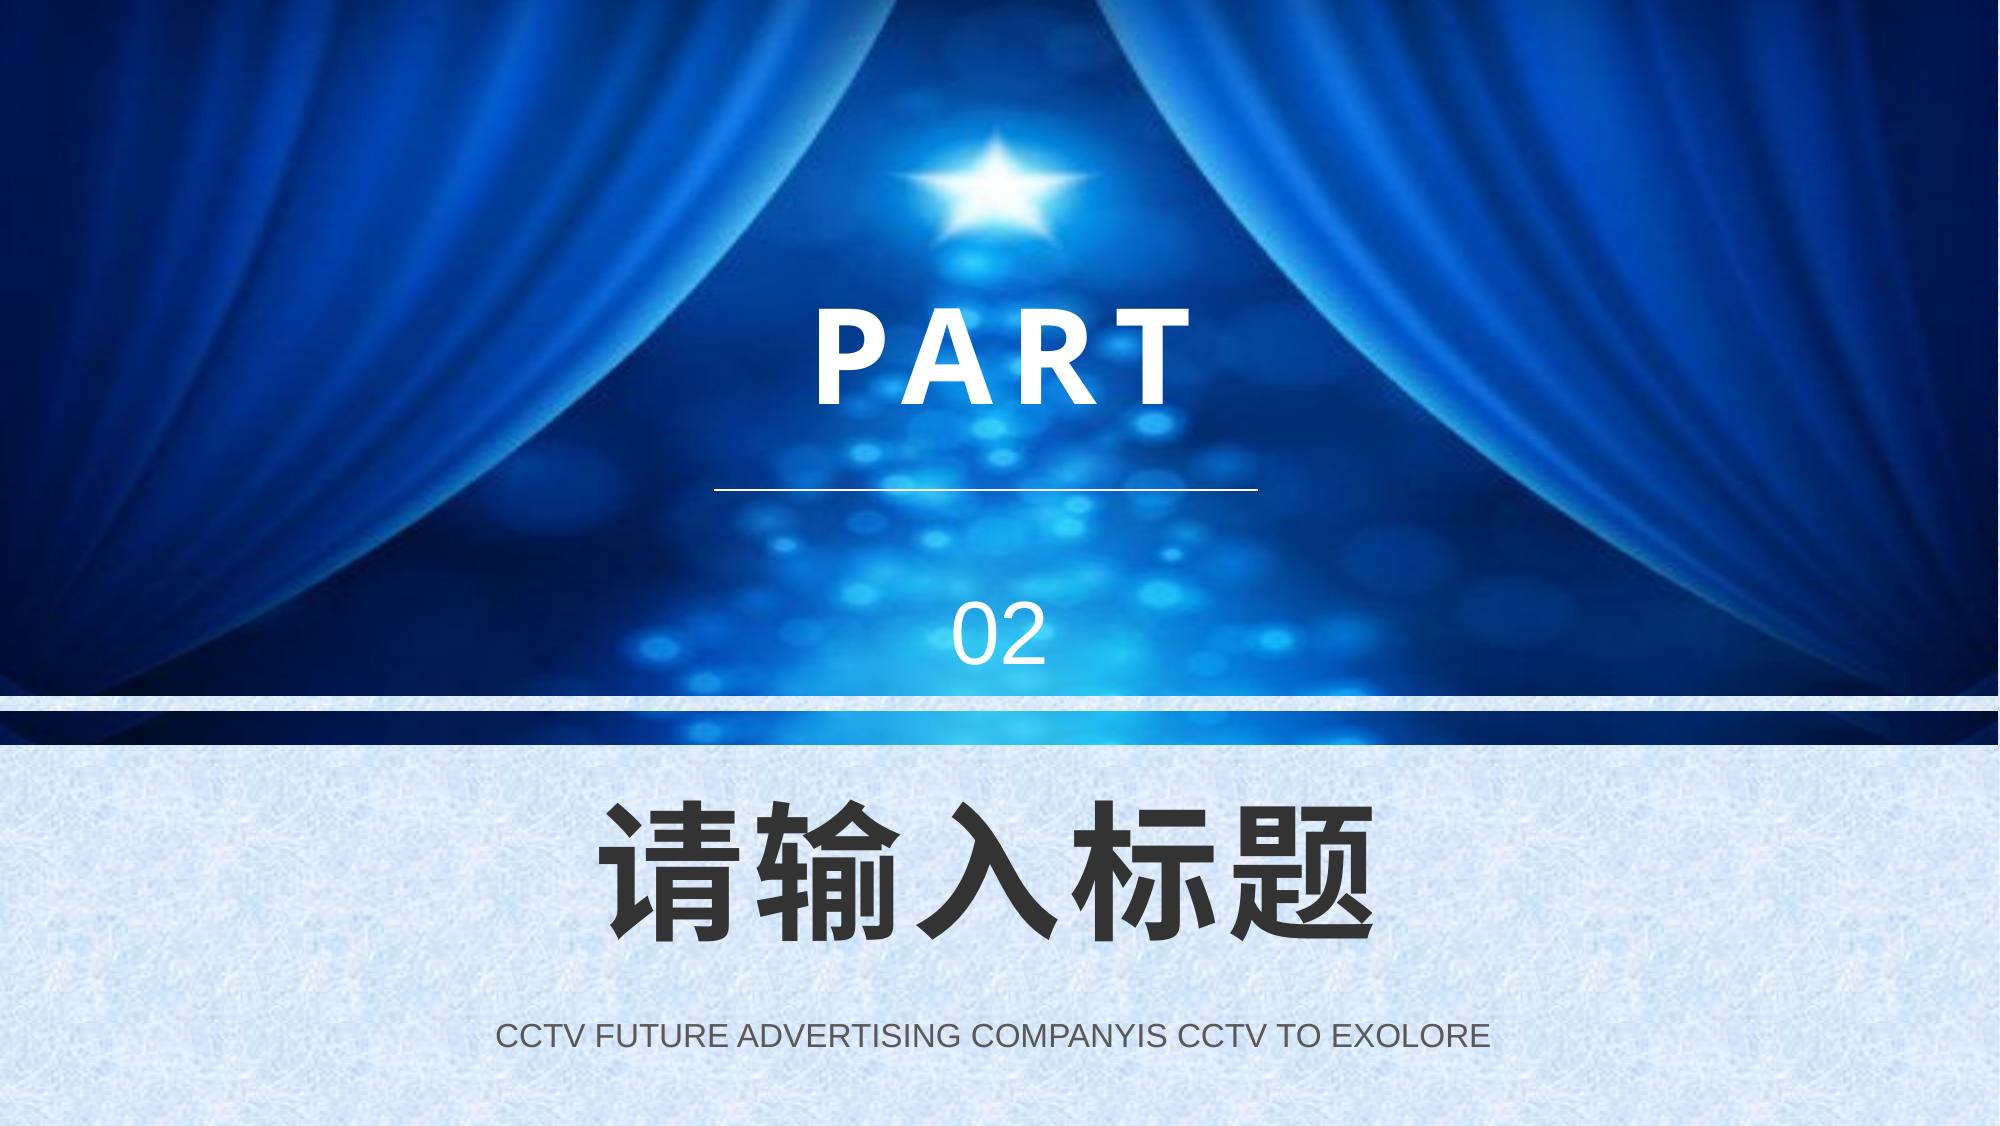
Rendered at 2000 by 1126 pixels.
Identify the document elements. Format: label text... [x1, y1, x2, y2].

picture [0, 0, 2000, 1126]
text_box CCTV FUTURE ADVERTISING COMPANYIS CCTV TO EXOLORE [475, 1004, 1525, 1065]
text_box 请输入标题 [461, 769, 1511, 969]
